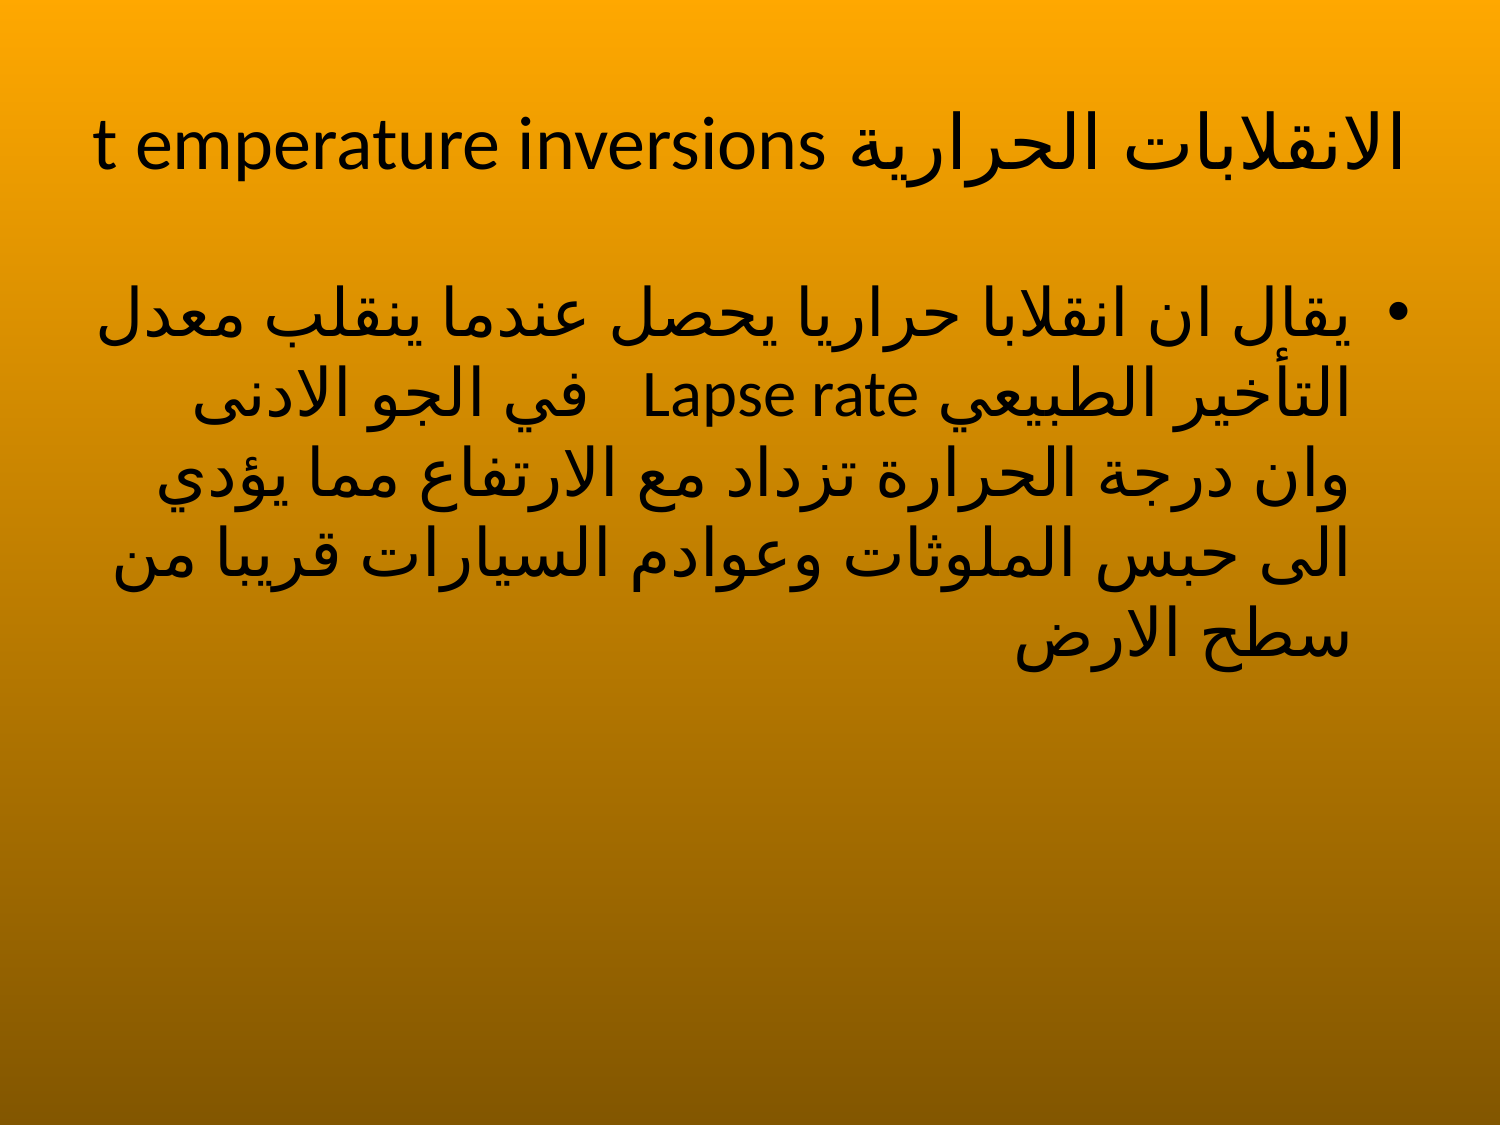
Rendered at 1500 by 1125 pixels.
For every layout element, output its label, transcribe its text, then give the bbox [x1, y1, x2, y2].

list يقال ان انقلابا حراريا يحصل عندما ينقلب معدل التأخير الطبيعي Lapse rate في الجو الادنى وان درجة الحرارة تزداد مع الارتفاع مما يؤدي الى حبس الملوثات وعوادم السيارات قريبا من سطح الارض [75, 262, 1425, 1005]
title الانقلابات الحرارية t emperature inversions [75, 45, 1425, 233]
